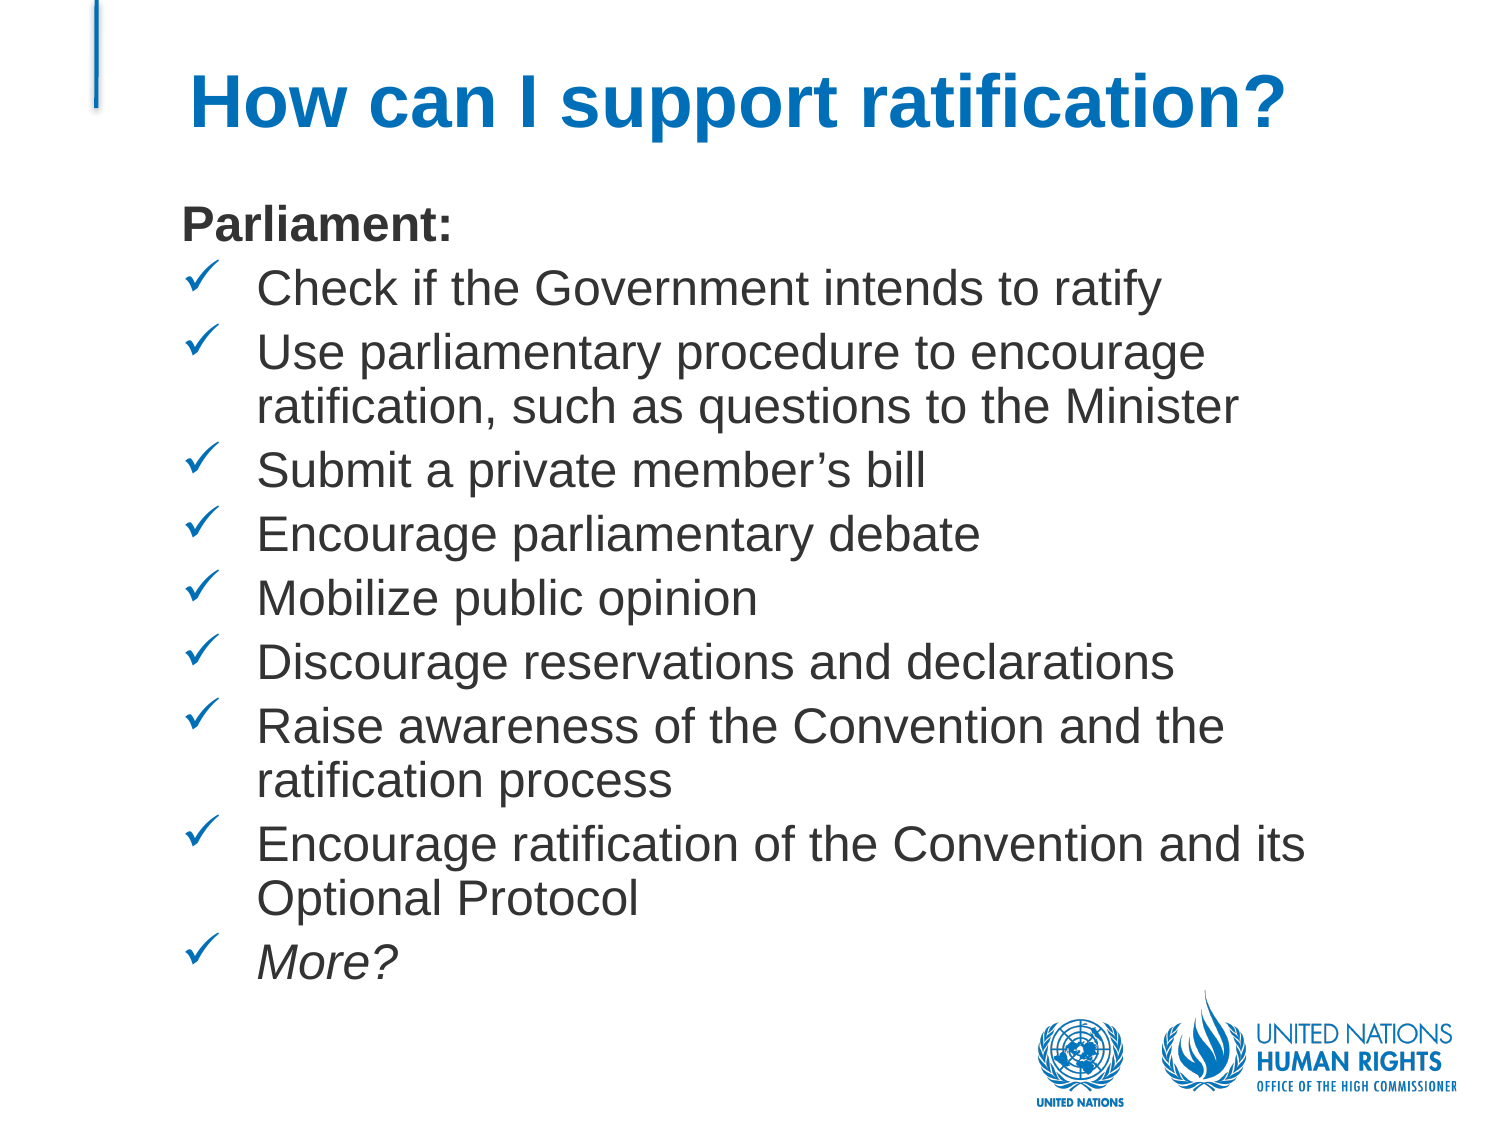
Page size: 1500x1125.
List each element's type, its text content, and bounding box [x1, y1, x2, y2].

picture [1037, 990, 1457, 1107]
text_box Parliament: Check if the Government intends to ratify Use parliamentary procedure to encourage ratification, such as questions to the Minister Submit a private member’s bill Encourage parliamentary debate Mobilize public opinion Discourage reservations and declarations Raise awareness of the Convention and the ratification process Encourage ratification of the Convention and its Optional Protocol More? [166, 191, 1437, 956]
title How can I support ratification? [42, 45, 1437, 224]
